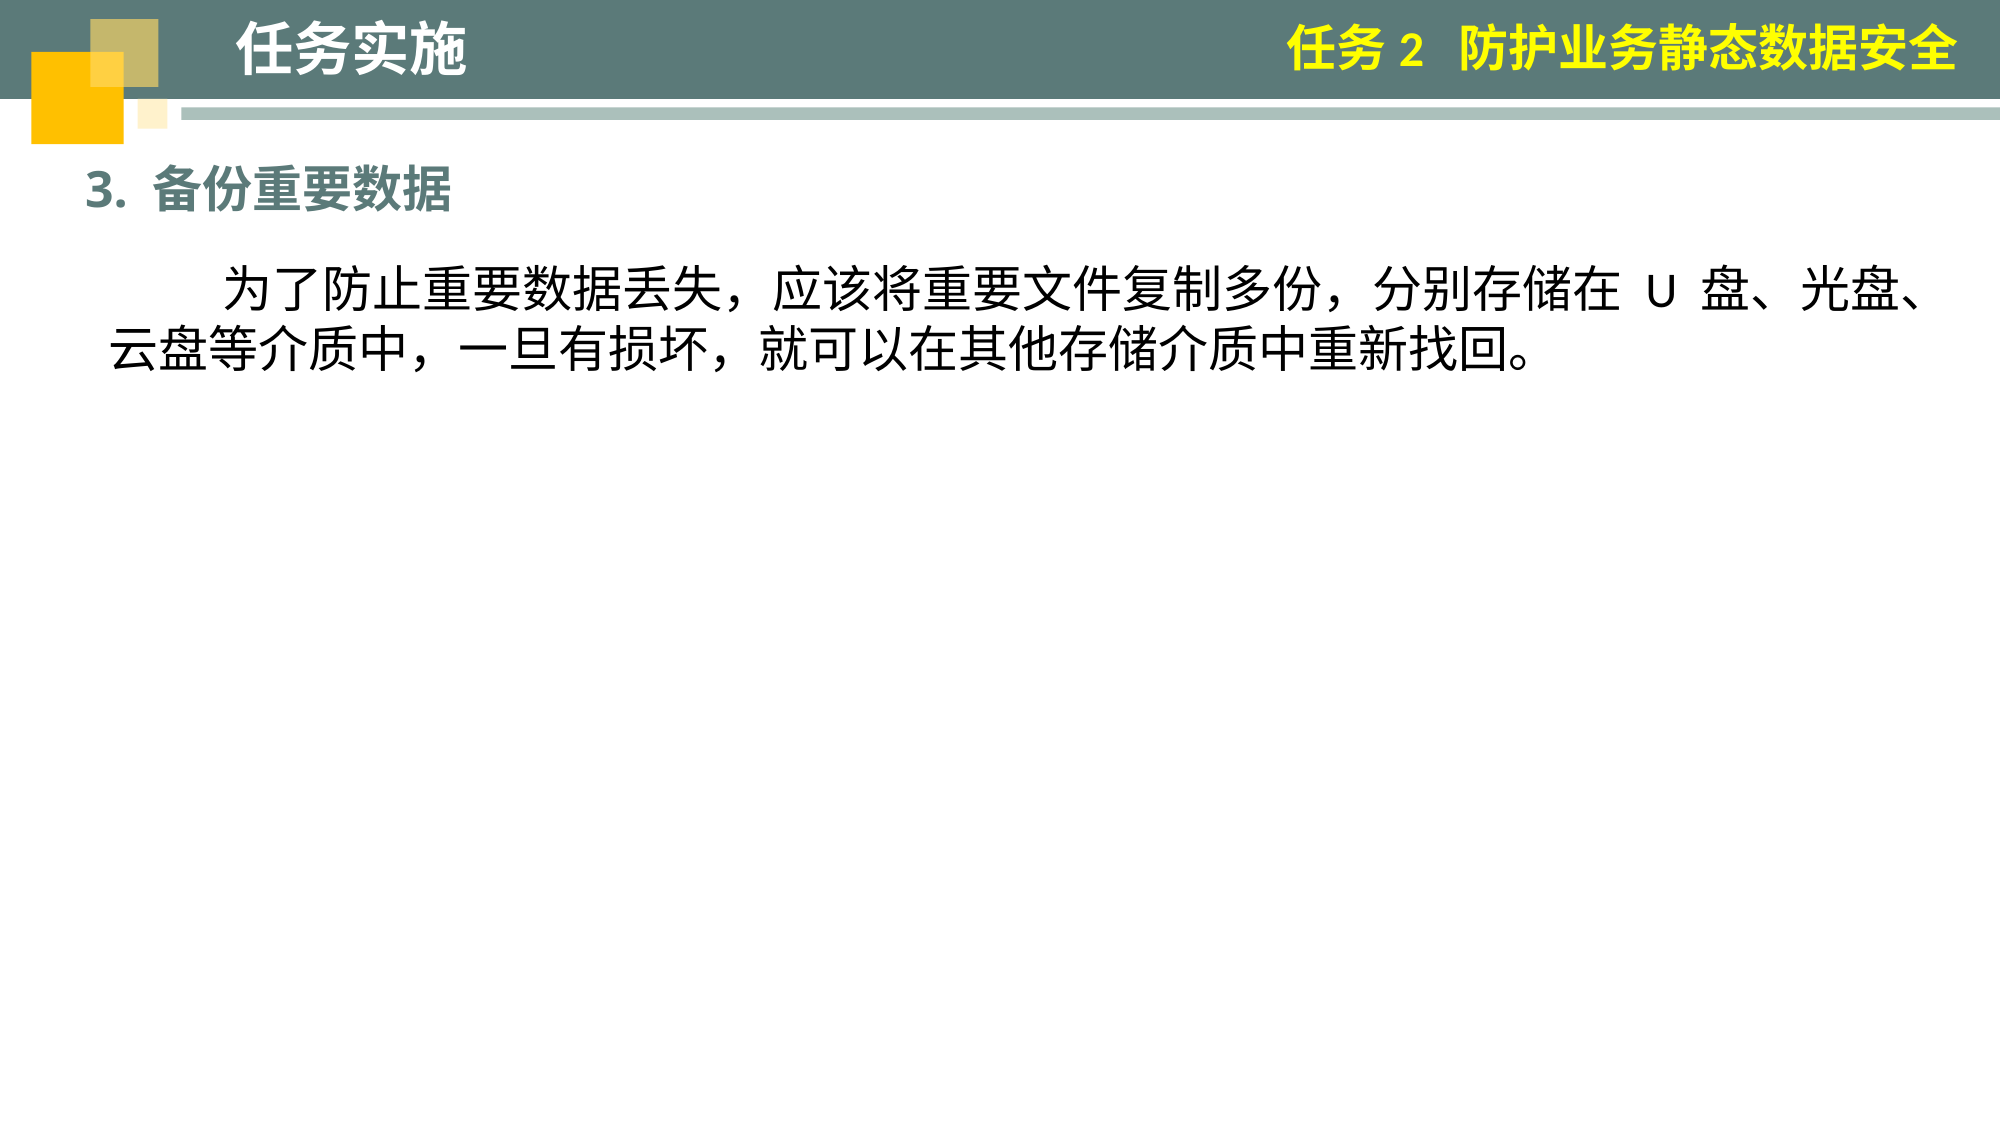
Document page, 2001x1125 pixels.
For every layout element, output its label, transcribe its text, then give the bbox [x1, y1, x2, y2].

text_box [0, 0, 2000, 145]
text_box 为了防止重要数据丢失，应该将重要文件复制多份，分别存储在 U 盘、光盘、云盘等介质中，一旦有损坏，就可以在其他存储介质中重新找回。 [94, 249, 1955, 385]
text_box 3. 备份重要数据 [70, 150, 786, 225]
